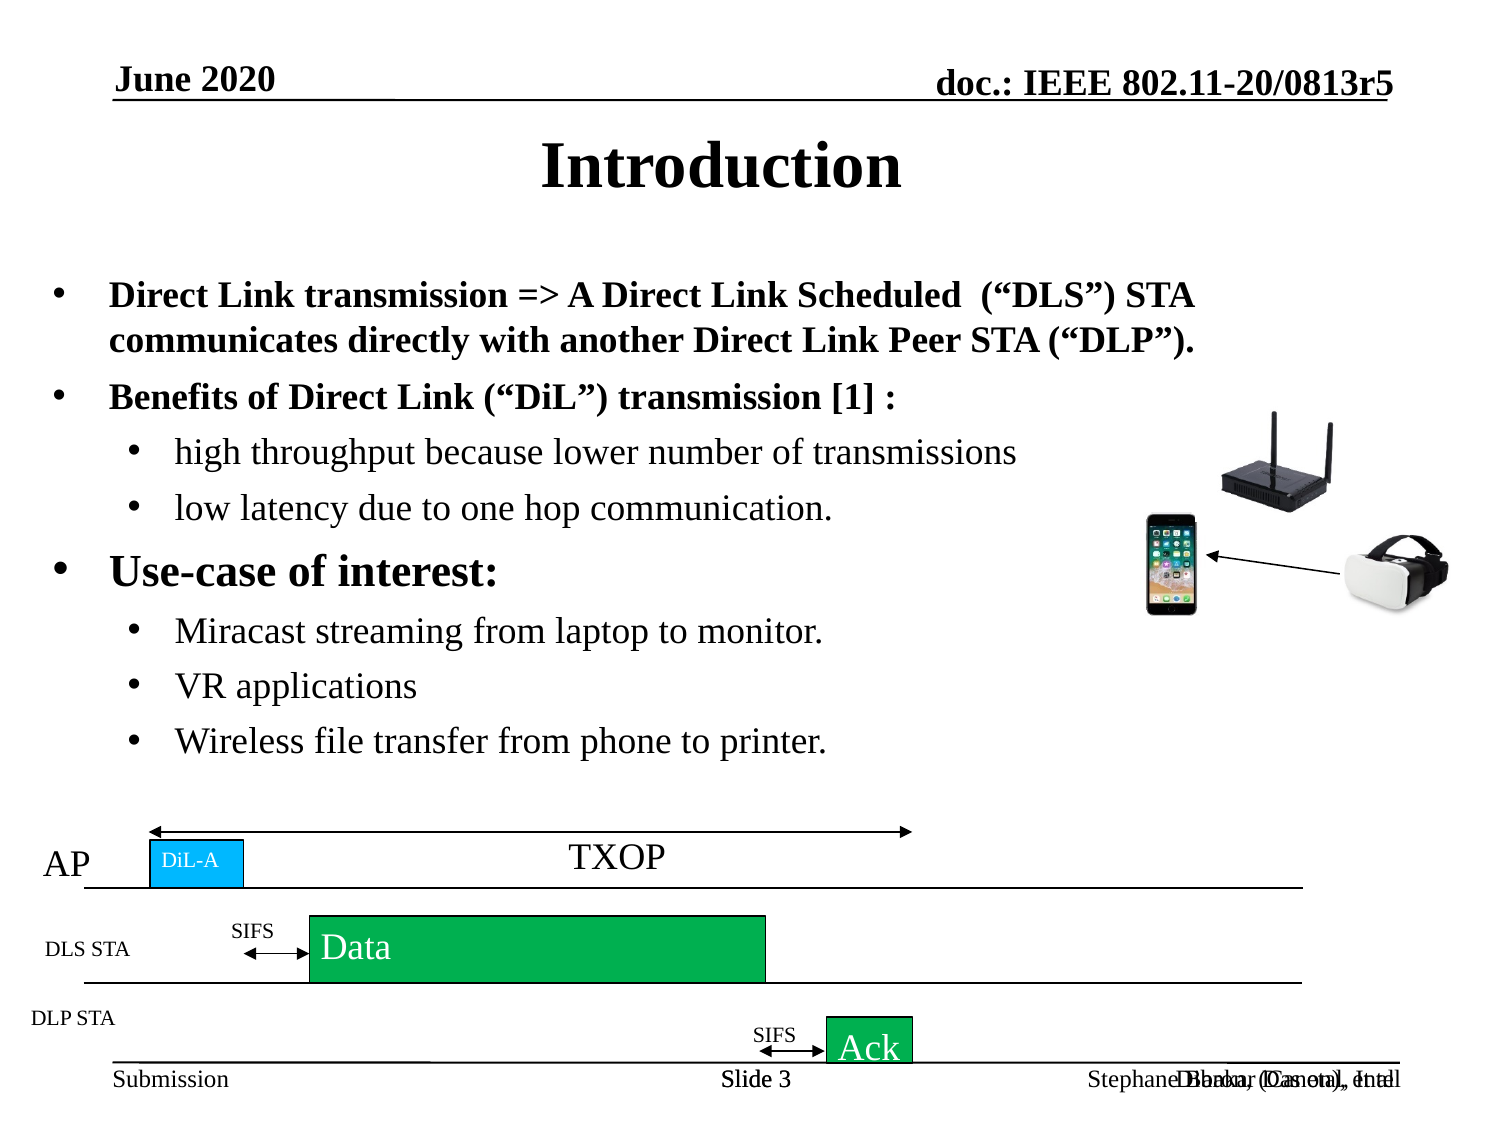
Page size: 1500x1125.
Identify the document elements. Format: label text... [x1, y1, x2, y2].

text_box Slide 3 [712, 1062, 800, 1122]
footer Stephane Baron, (Canon), et al [878, 1061, 1402, 1093]
text_box DLP STA [16, 995, 141, 1037]
text_box AP [28, 831, 115, 892]
text_box DiL-A [149, 840, 244, 887]
text_box SIFS [738, 1013, 812, 1055]
text_box TXOP [554, 824, 690, 831]
list Direct Link transmission => A Direct Link Scheduled (“DLS”) STA communicates directly with another Direct Link Peer STA (“DLP”). Benefits of Direct Link (“DiL”) transmission [1] : high throughput because lower number of transmissions low latency due to one hop communication. Use-case of interest: Miracast streaming from laptop to monitor. VR applications Wireless file transfer from phone to printer. [37, 261, 1303, 796]
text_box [1205, 554, 1341, 575]
title Introduction [92, 73, 1368, 249]
picture [1138, 400, 1454, 626]
text_box DLS STA [29, 927, 156, 968]
text_box SIFS [216, 909, 290, 951]
text_box Data [309, 916, 766, 982]
text_box Ack [826, 1017, 913, 1064]
text_box TXOP [554, 840, 690, 885]
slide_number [114, 54, 423, 100]
